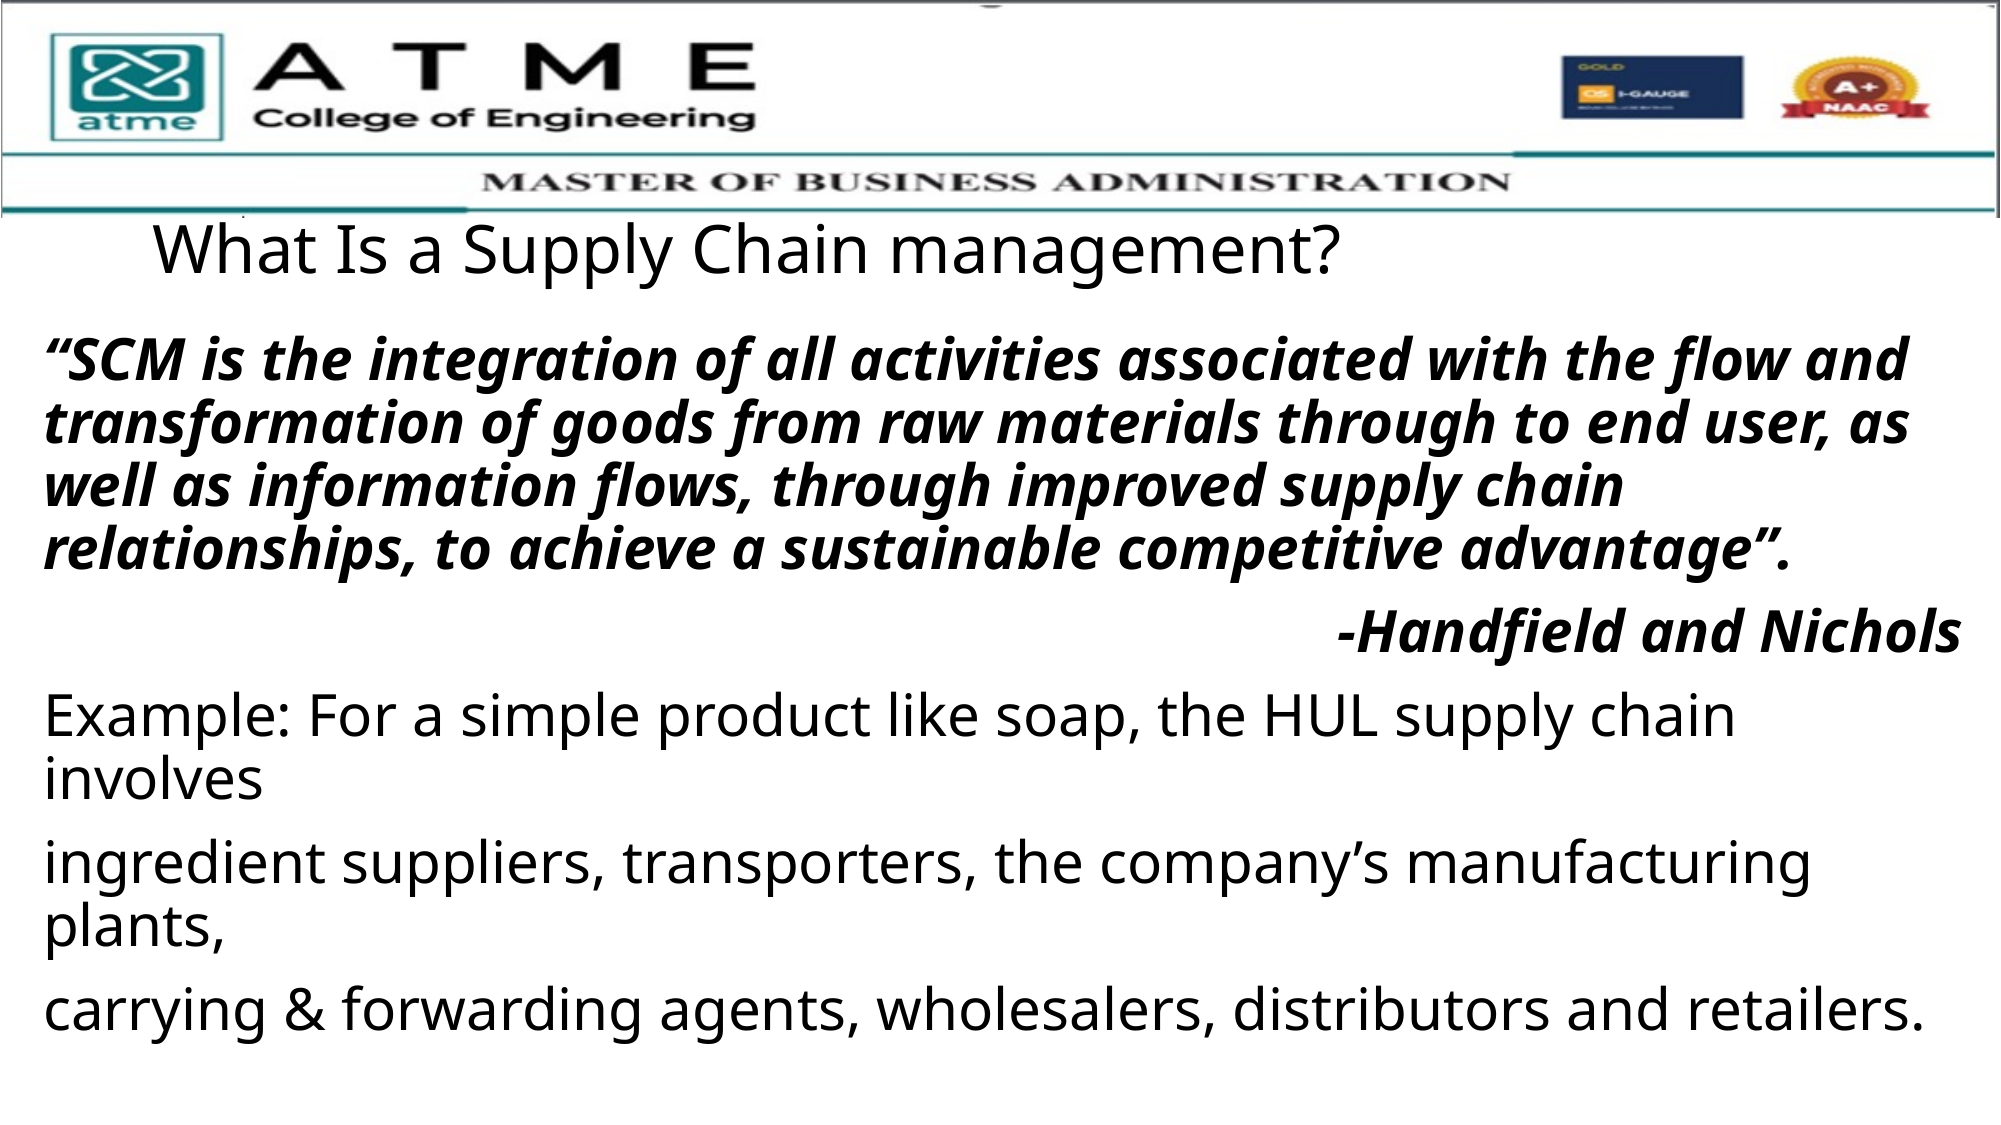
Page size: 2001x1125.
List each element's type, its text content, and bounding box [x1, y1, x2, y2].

list “SCM is the integration of all activities associated with the flow and transformation of goods from raw materials through to end user, as well as information flows, through improved supply chain relationships, to achieve a sustainable competitive advantage”. -Handfield and Nichols Example: For a simple product like soap, the HUL supply chain involves ingredient suppliers, transporters, the company’s manufacturing plants, carrying & forwarding agents, wholesalers, distributors and retailers. [28, 322, 1979, 1097]
title What Is a Supply Chain management? [137, 208, 1863, 297]
picture [1, 0, 2000, 218]
